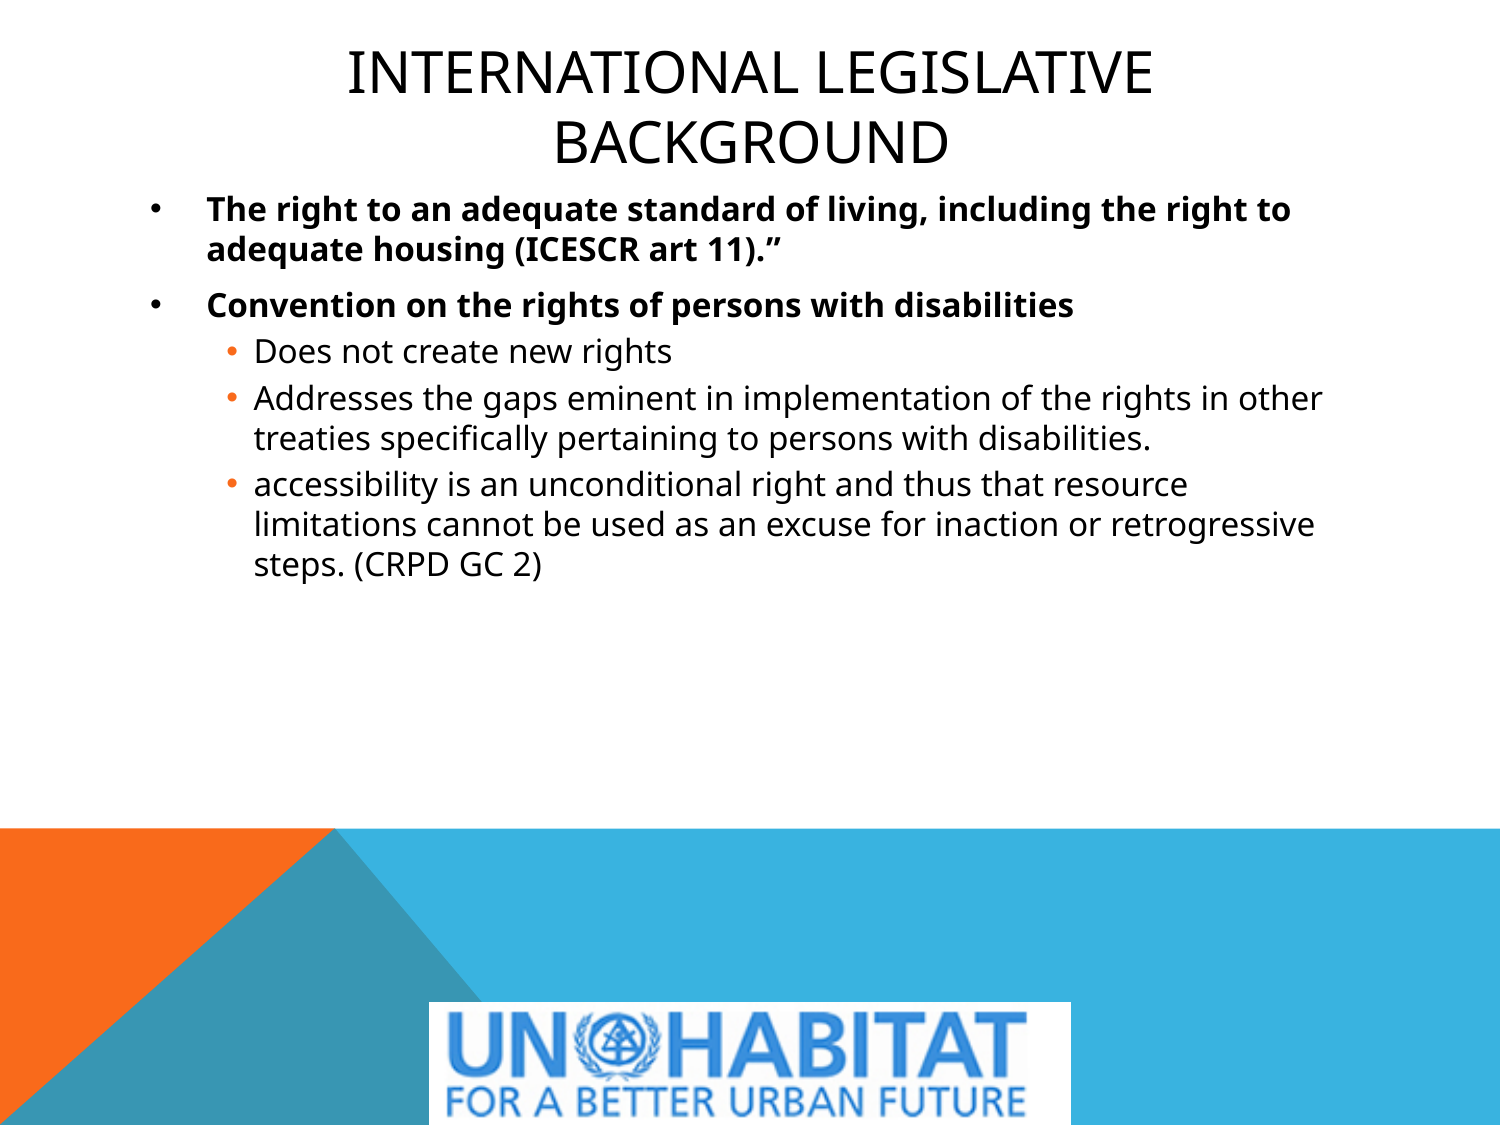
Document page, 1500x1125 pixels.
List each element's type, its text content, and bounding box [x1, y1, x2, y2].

picture [428, 1002, 1071, 1125]
title International legislative background [135, 60, 1369, 150]
list The right to an adequate standard of living, including the right to adequate housing (ICESCR art 11).” Convention on the rights of persons with disabilities Does not create new rights Addresses the gaps eminent in implementation of the rights in other treaties specifically pertaining to persons with disabilities. accessibility is an unconditional right and thus that resource limitations cannot be used as an excuse for inaction or retrogressive steps. (CRPD GC 2) [135, 180, 1369, 768]
